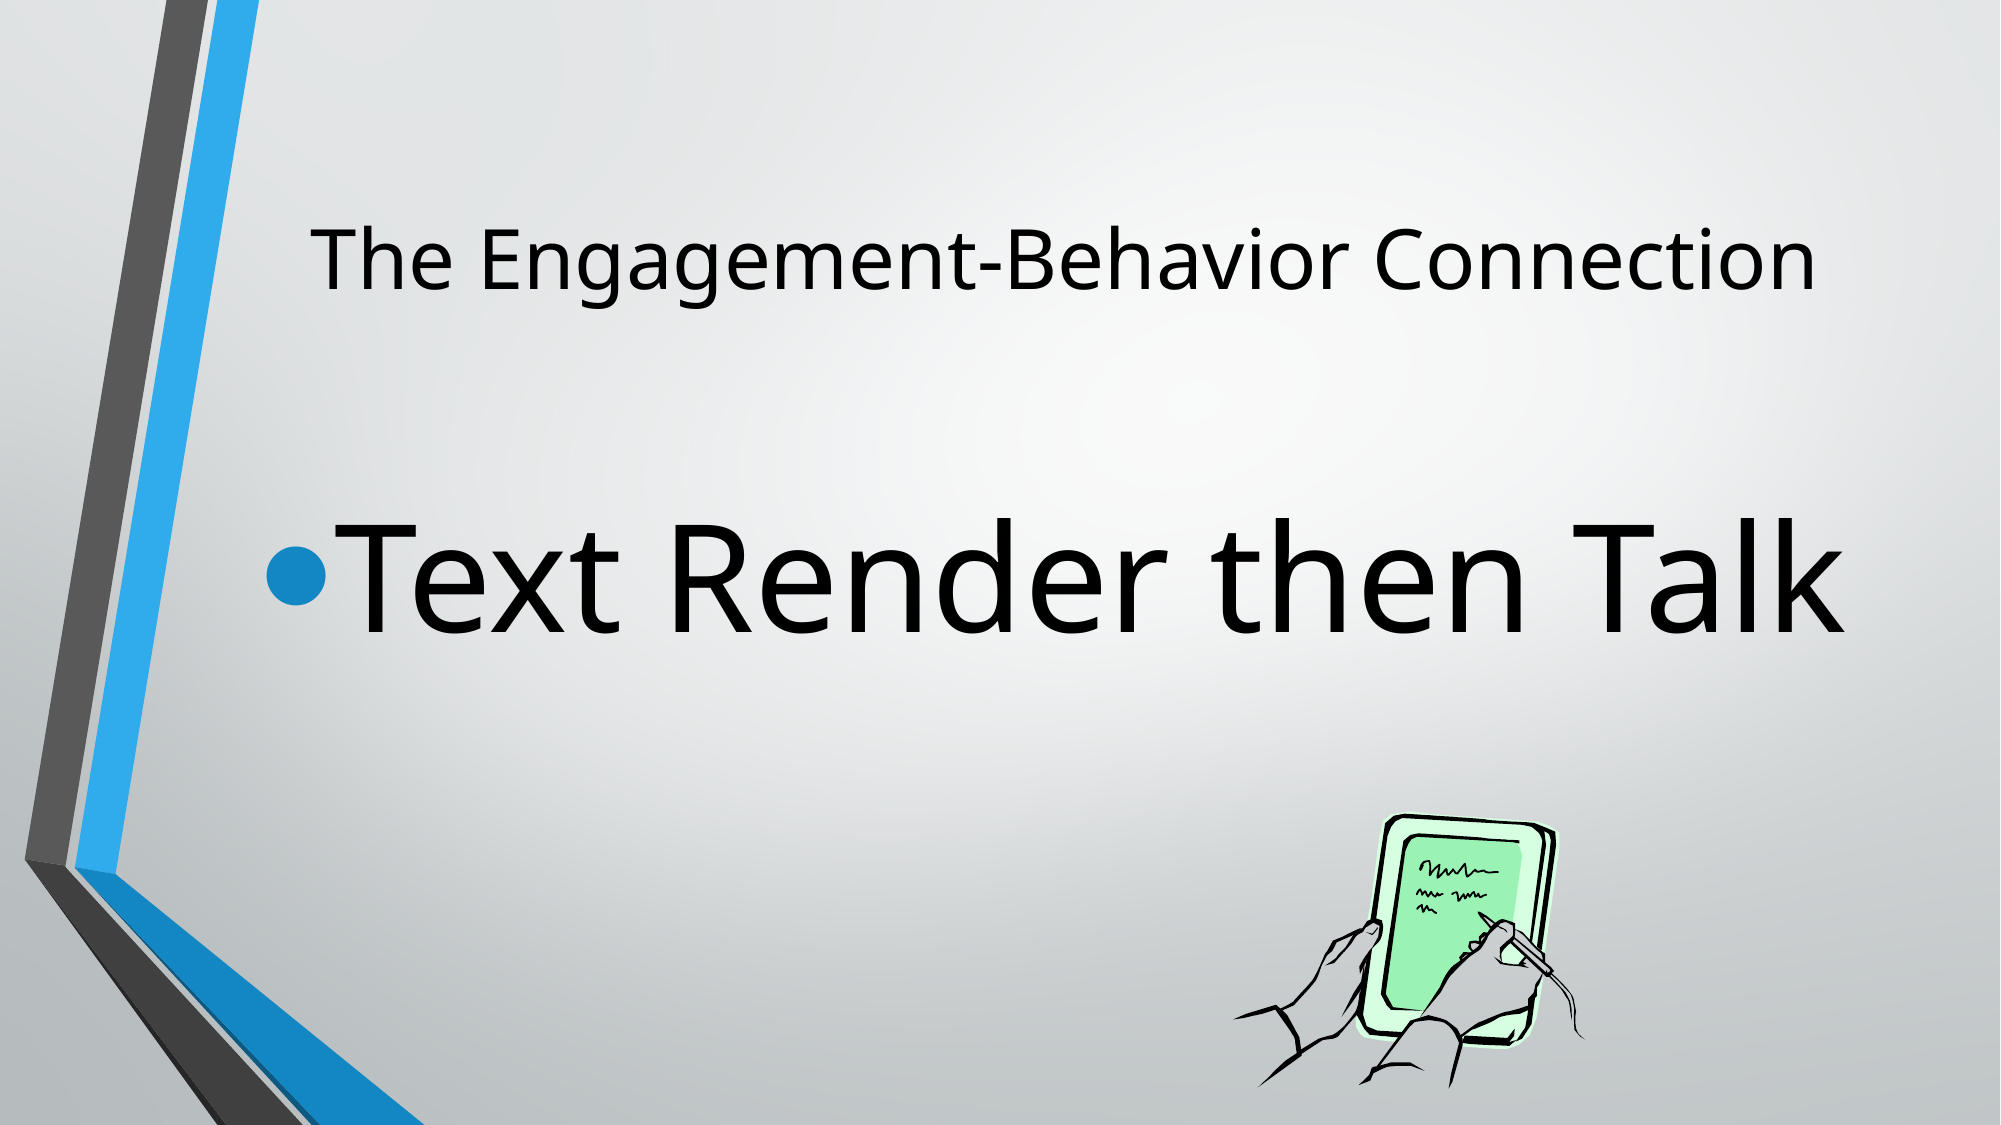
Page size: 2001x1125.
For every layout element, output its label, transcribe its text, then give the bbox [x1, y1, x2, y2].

list Text Render then Talk [243, 334, 1928, 812]
picture [1232, 810, 1586, 1089]
title The Engagement-Behavior Connection [243, 112, 1887, 334]
